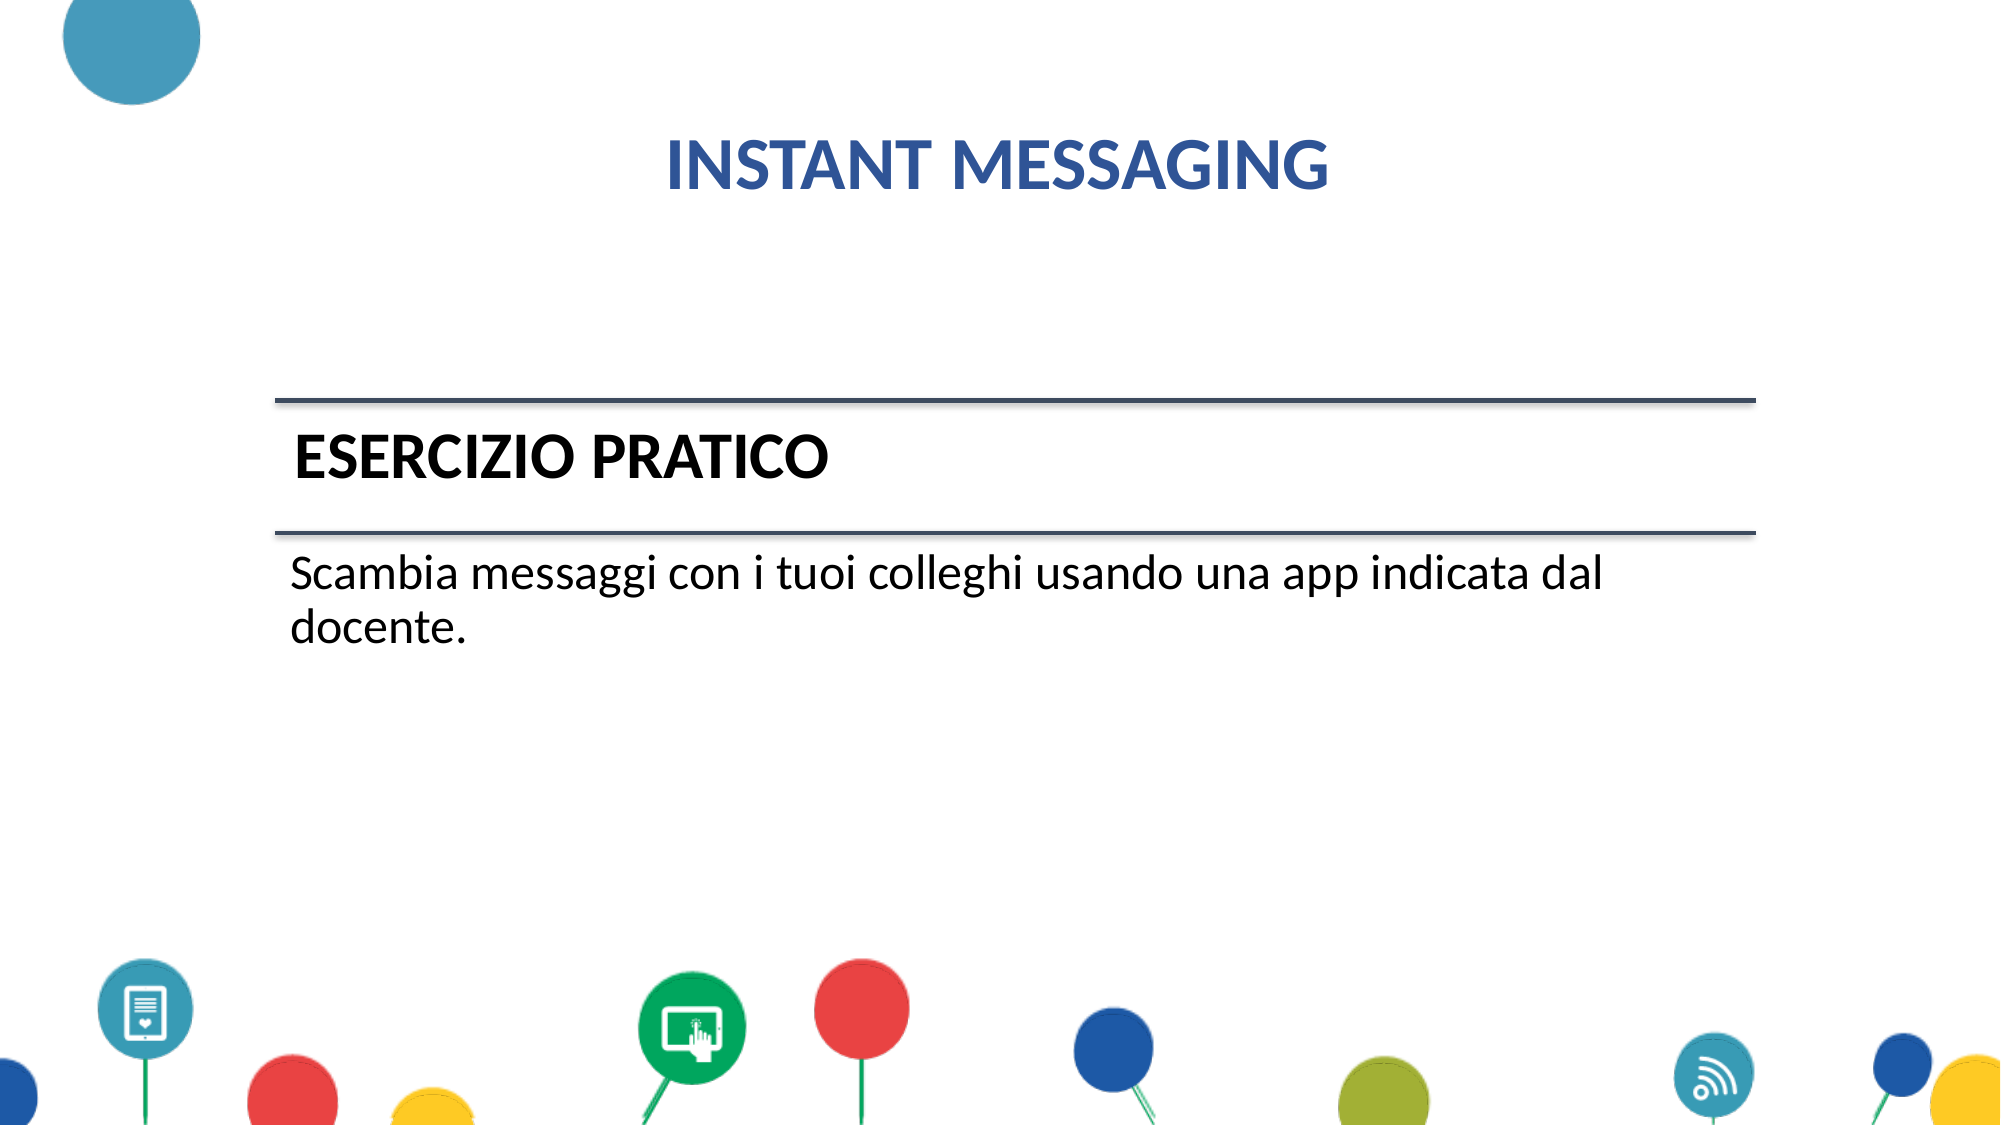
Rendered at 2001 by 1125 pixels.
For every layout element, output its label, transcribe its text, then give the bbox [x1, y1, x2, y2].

picture [0, 0, 2001, 1125]
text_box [274, 400, 1757, 845]
title Instant messaging [135, 57, 1861, 275]
